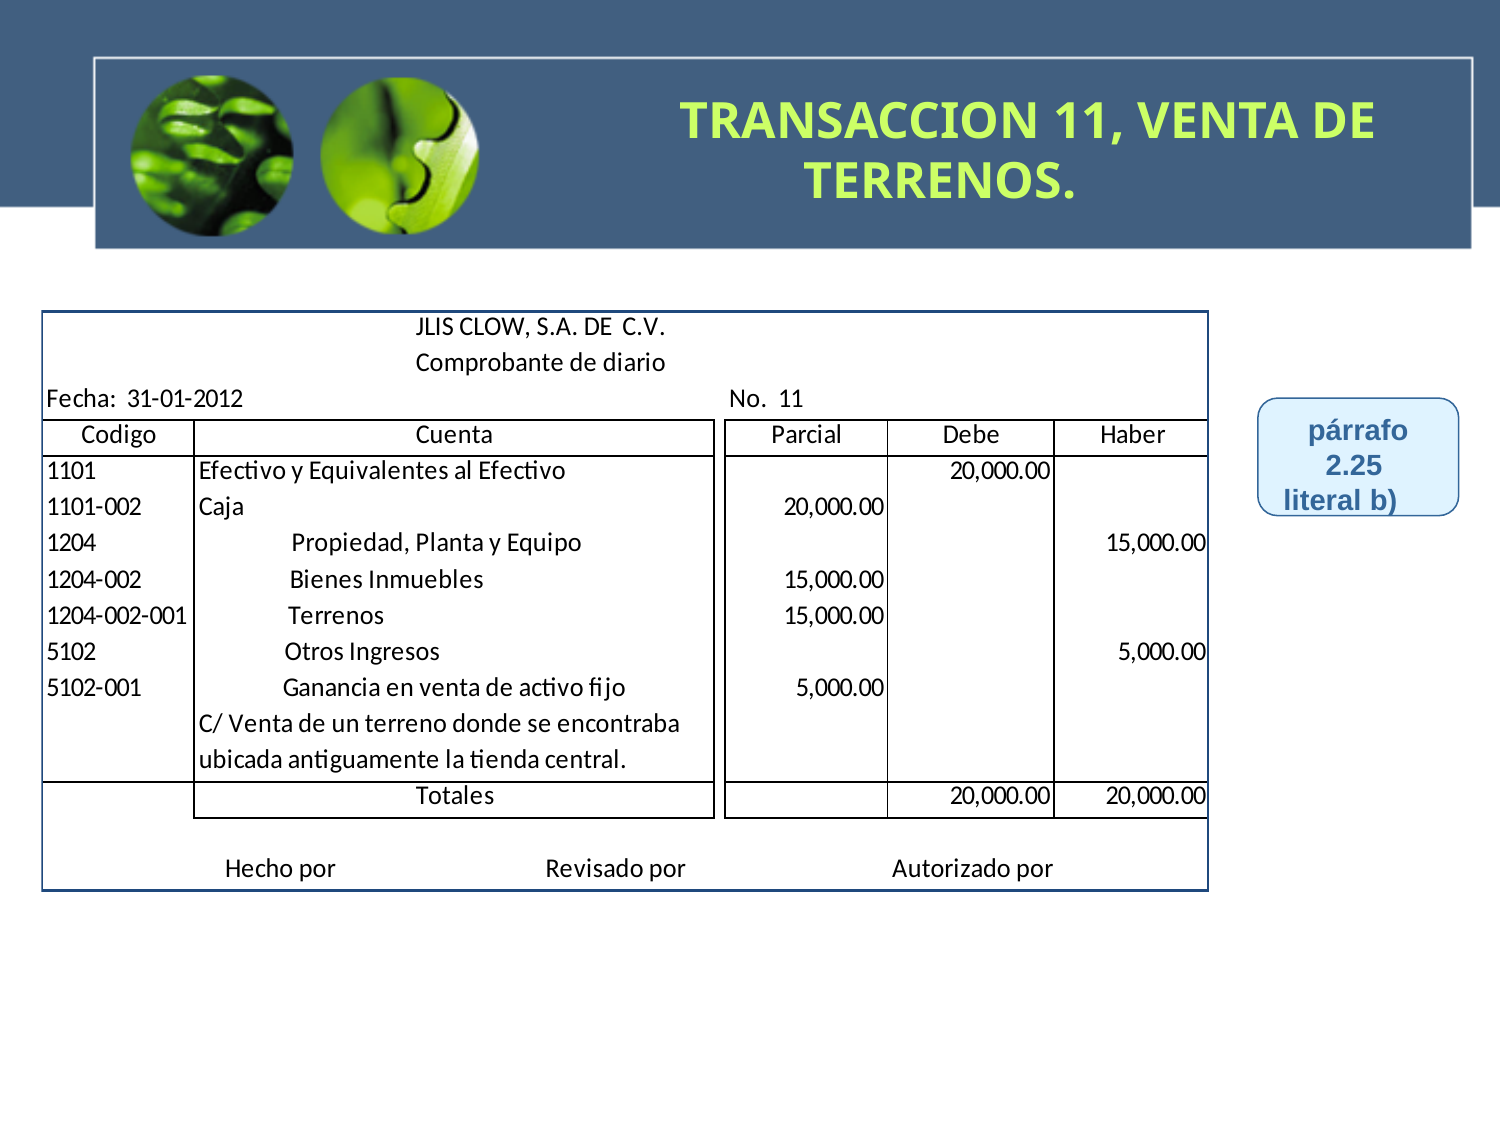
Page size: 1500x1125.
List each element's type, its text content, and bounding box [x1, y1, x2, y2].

picture [0, 0, 1500, 1125]
title TRANSACCION 11, VENTA DE TERRENOS. [404, 66, 1500, 292]
text_box párrafo 2.25 literal b) [1257, 398, 1459, 516]
